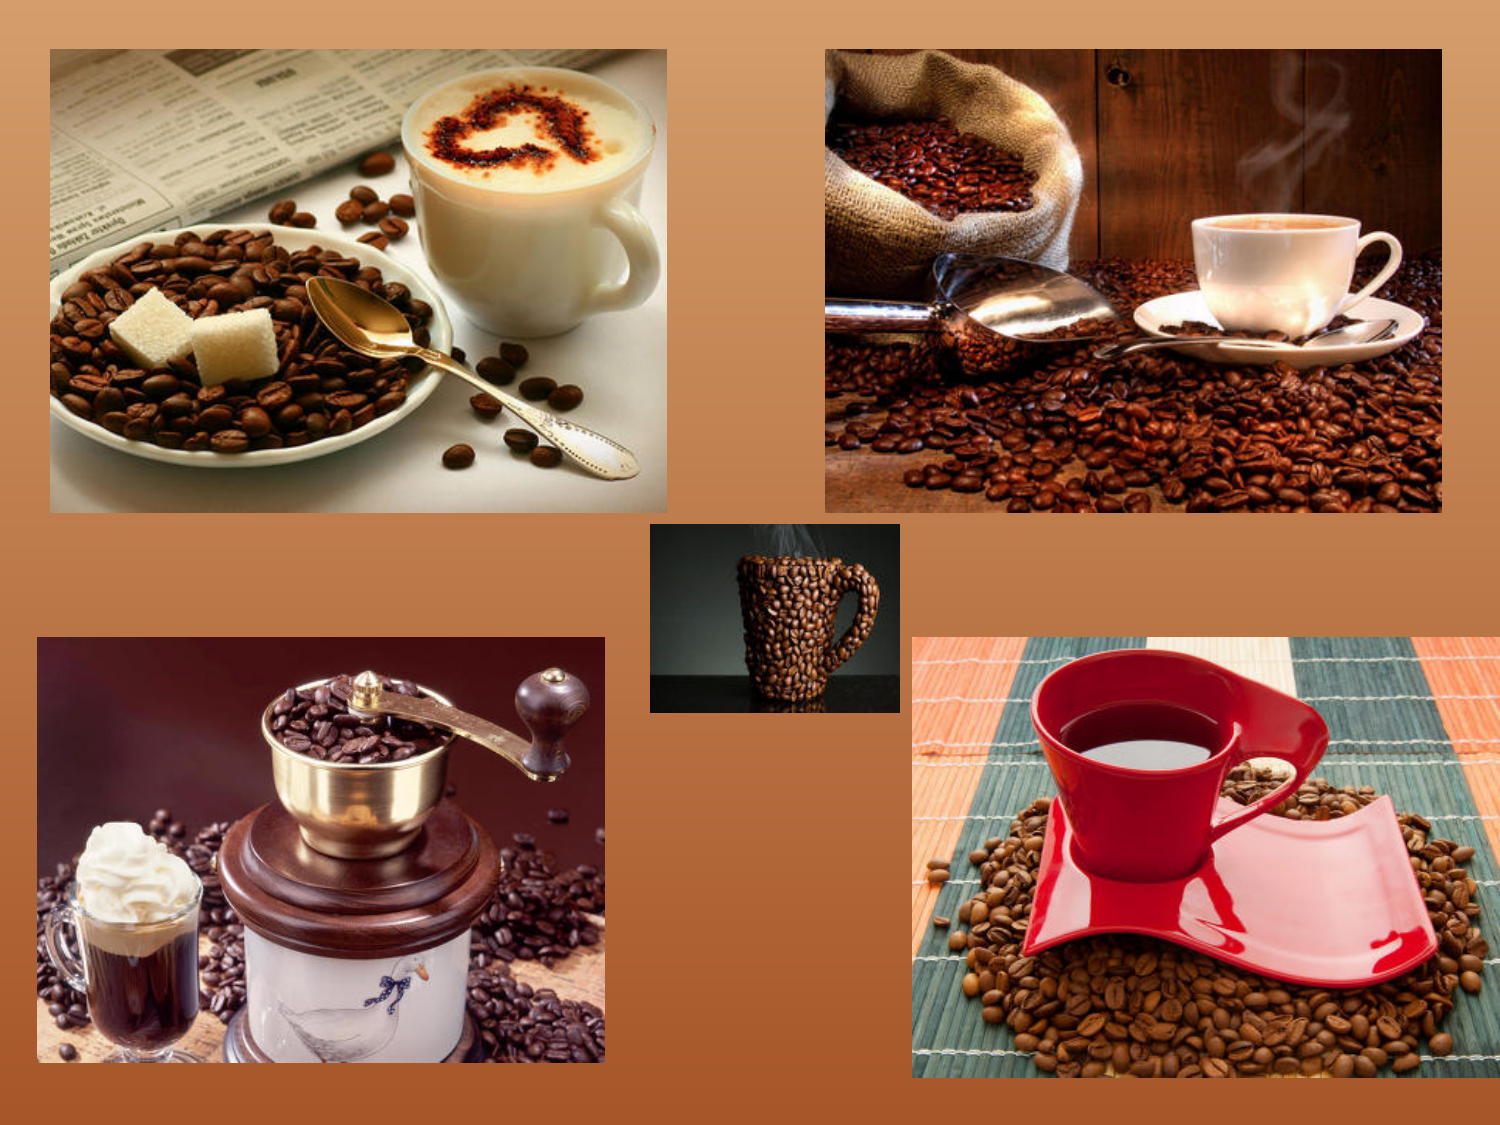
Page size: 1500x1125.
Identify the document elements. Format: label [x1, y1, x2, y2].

picture [649, 524, 901, 713]
picture [912, 637, 1500, 1079]
picture [49, 49, 667, 513]
picture [37, 637, 605, 1063]
picture [824, 49, 1442, 513]
